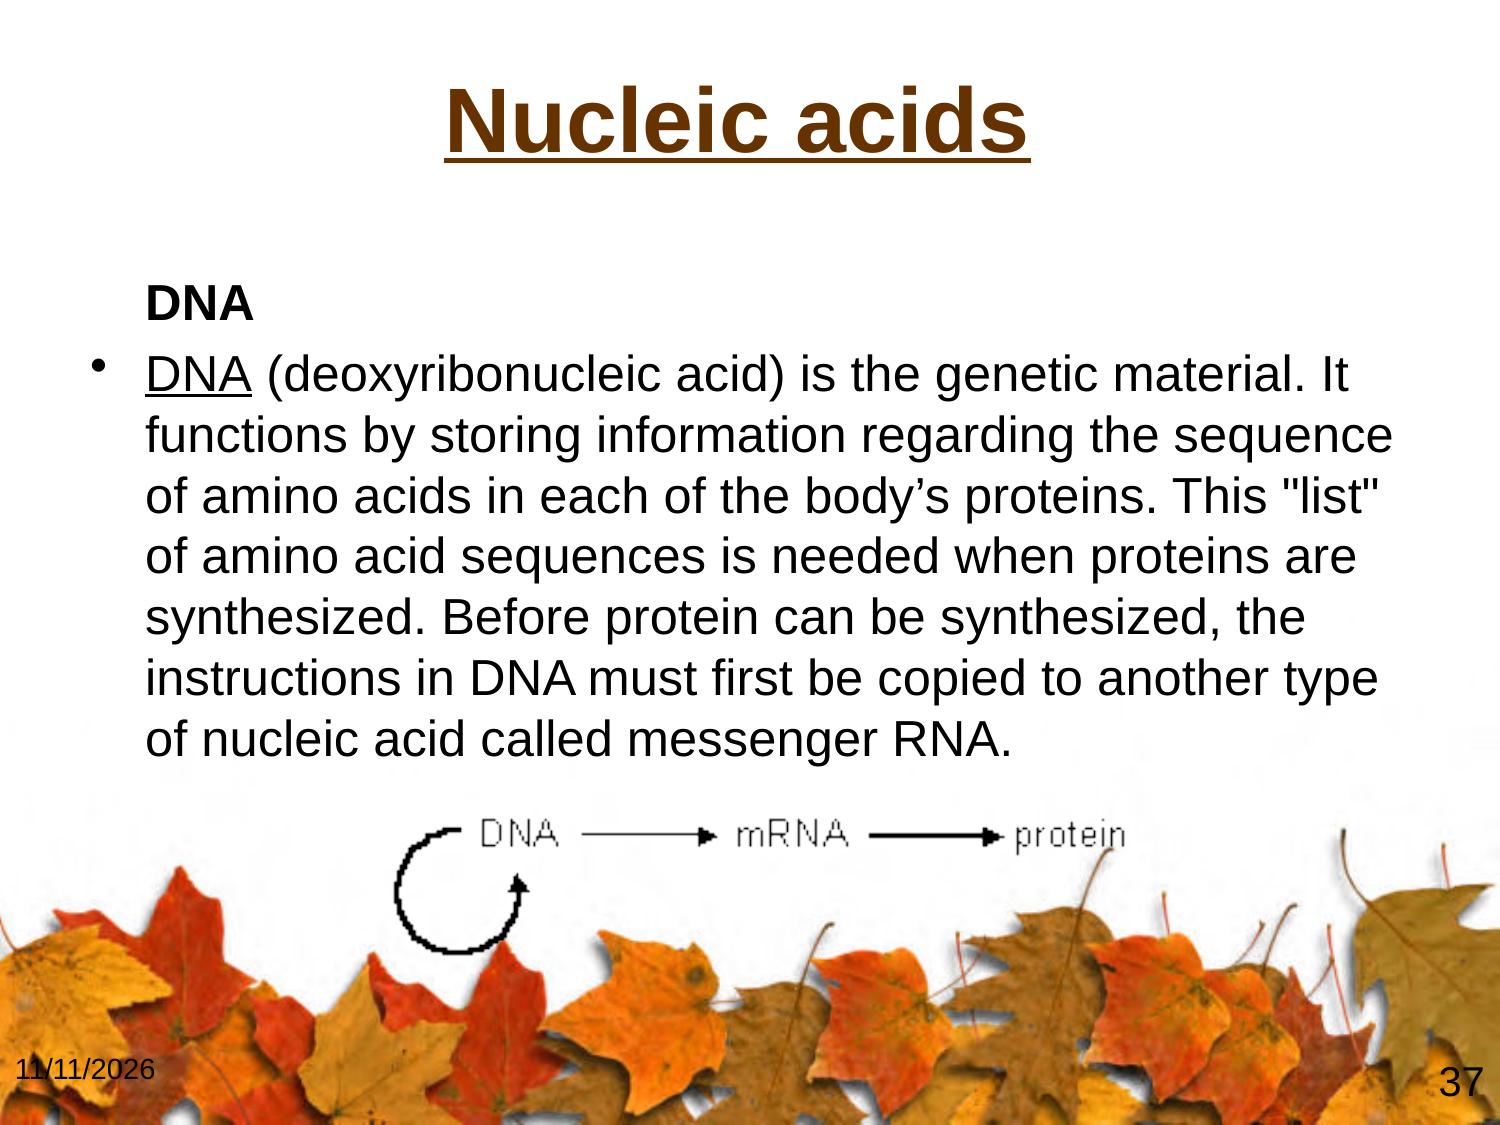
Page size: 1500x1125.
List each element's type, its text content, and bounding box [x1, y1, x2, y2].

picture [0, 0, 1500, 1125]
slide_number 37 [1149, 1046, 1500, 1125]
list DNA DNA (deoxyribonucleic acid) is the genetic material. It functions by storing information regarding the sequence of amino acids in each of the body’s proteins. This "list" of amino acid sequences is needed when proteins are synthesized. Before protein can be synthesized, the instructions in DNA must first be copied to another type of nucleic acid called messenger RNA. [74, 262, 1426, 786]
title Nucleic acids [49, 44, 1426, 188]
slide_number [0, 1042, 350, 1103]
